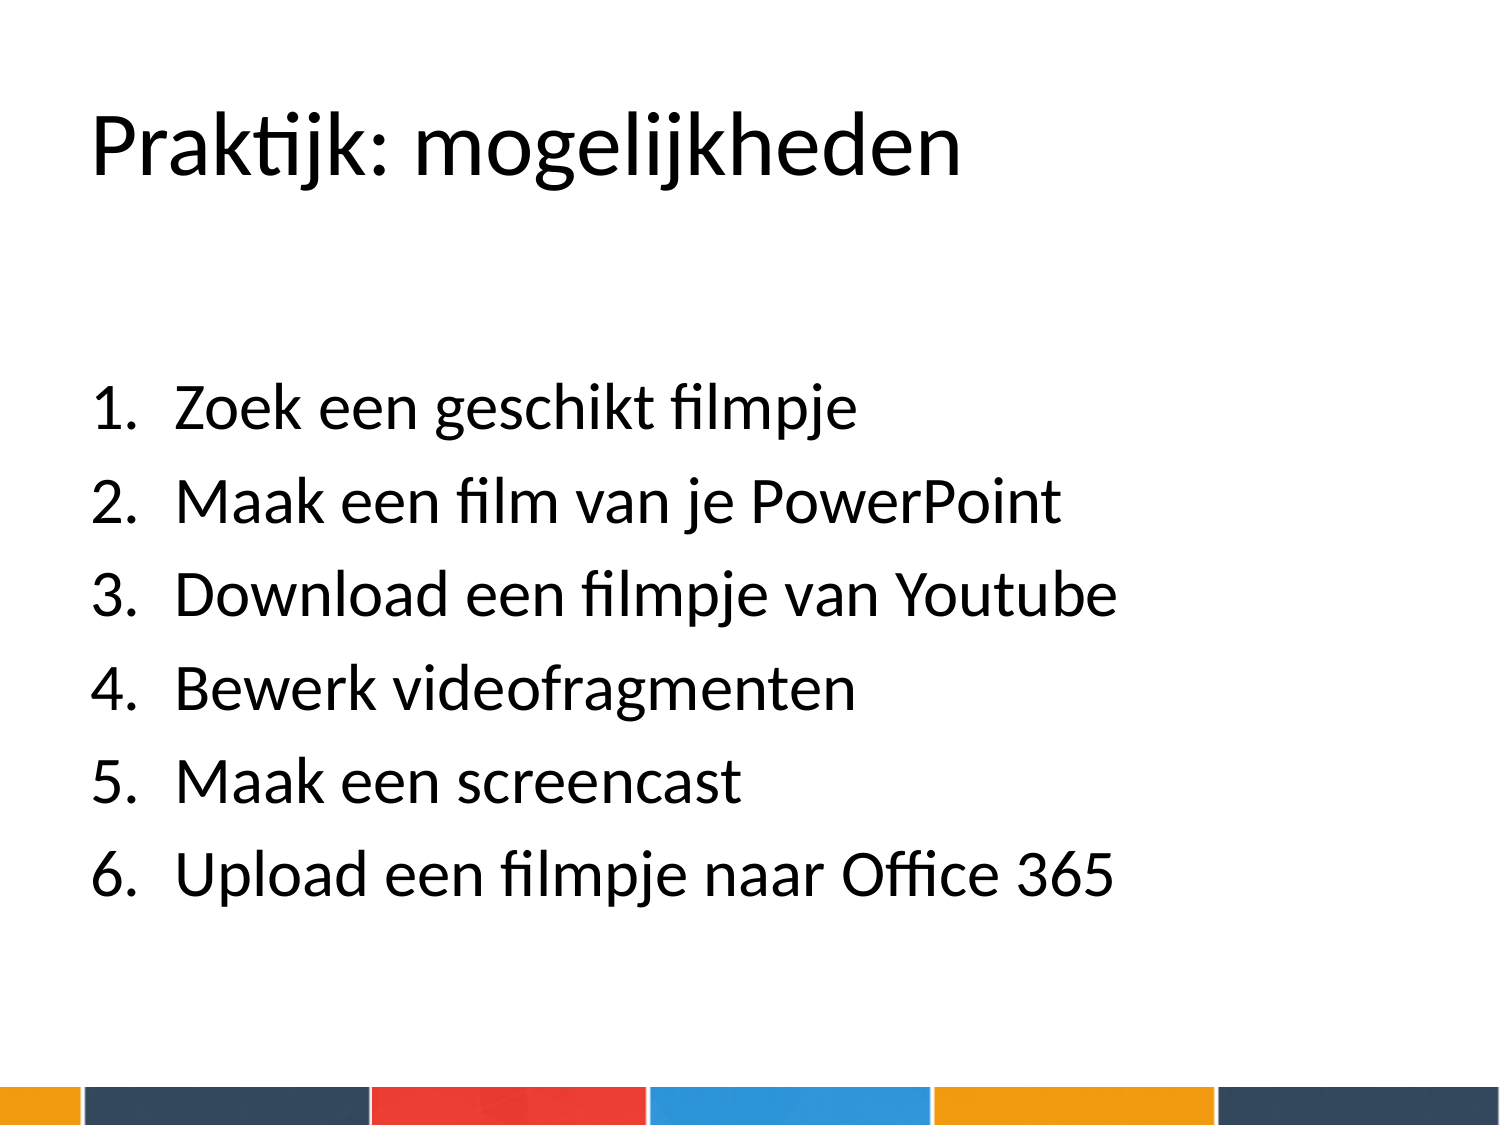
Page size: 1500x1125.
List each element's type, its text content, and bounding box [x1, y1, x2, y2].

list Zoek een geschikt filmpje Maak een film van je PowerPoint Download een filmpje van Youtube Bewerk videofragmenten Maak een screencast Upload een filmpje naar Office 365 [75, 262, 1425, 1005]
title Praktijk: mogelijkheden [75, 45, 1425, 233]
picture [0, 1087, 1500, 1125]
